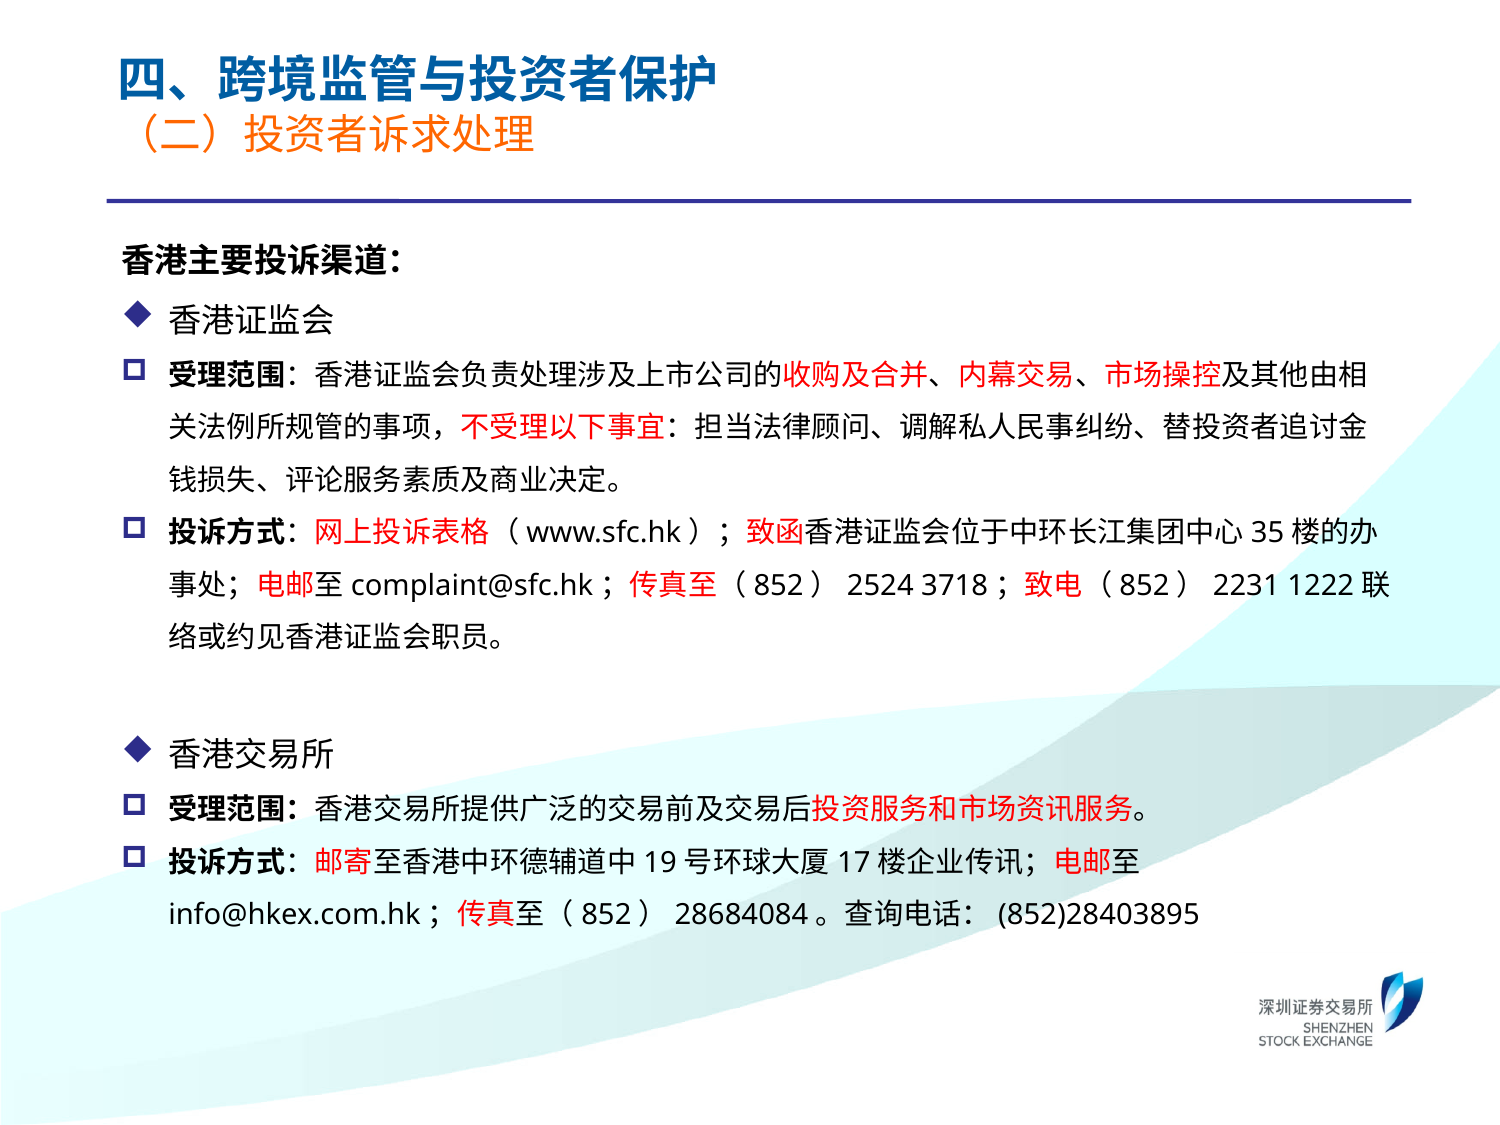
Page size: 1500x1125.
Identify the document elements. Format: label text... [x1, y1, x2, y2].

picture [0, 0, 1500, 1125]
text_box 香港主要投诉渠道： 香港证监会 受理范围：香港证监会负责处理涉及上市公司的收购及合并、内幕交易、市场操控及其他由相关法例所规管的事项，不受理以下事宜：担当法律顾问、调解私人民事纠纷、替投资者追讨金钱损失、评论服务素质及商业决定。 投诉方式：网上投诉表格（www.sfc.hk）；致函香港证监会位于中环长江集团中心35楼的办事处；电邮至complaint@sfc.hk；传真至（852）2524 3718；致电（852）2231 1222联络或约见香港证监会职员。 香港交易所 受理范围：香港交易所提供广泛的交易前及交易后投资服务和市场资讯服务。 投诉方式：邮寄至香港中环德辅道中19号环球大厦17楼企业传讯；电邮至info@hkex.com.hk；传真至（852）28684084。查询电话：(852)28403895 [106, 231, 1412, 939]
text_box 四、跨境监管与投资者保护 （二）投资者诉求处理 [106, 42, 1182, 164]
